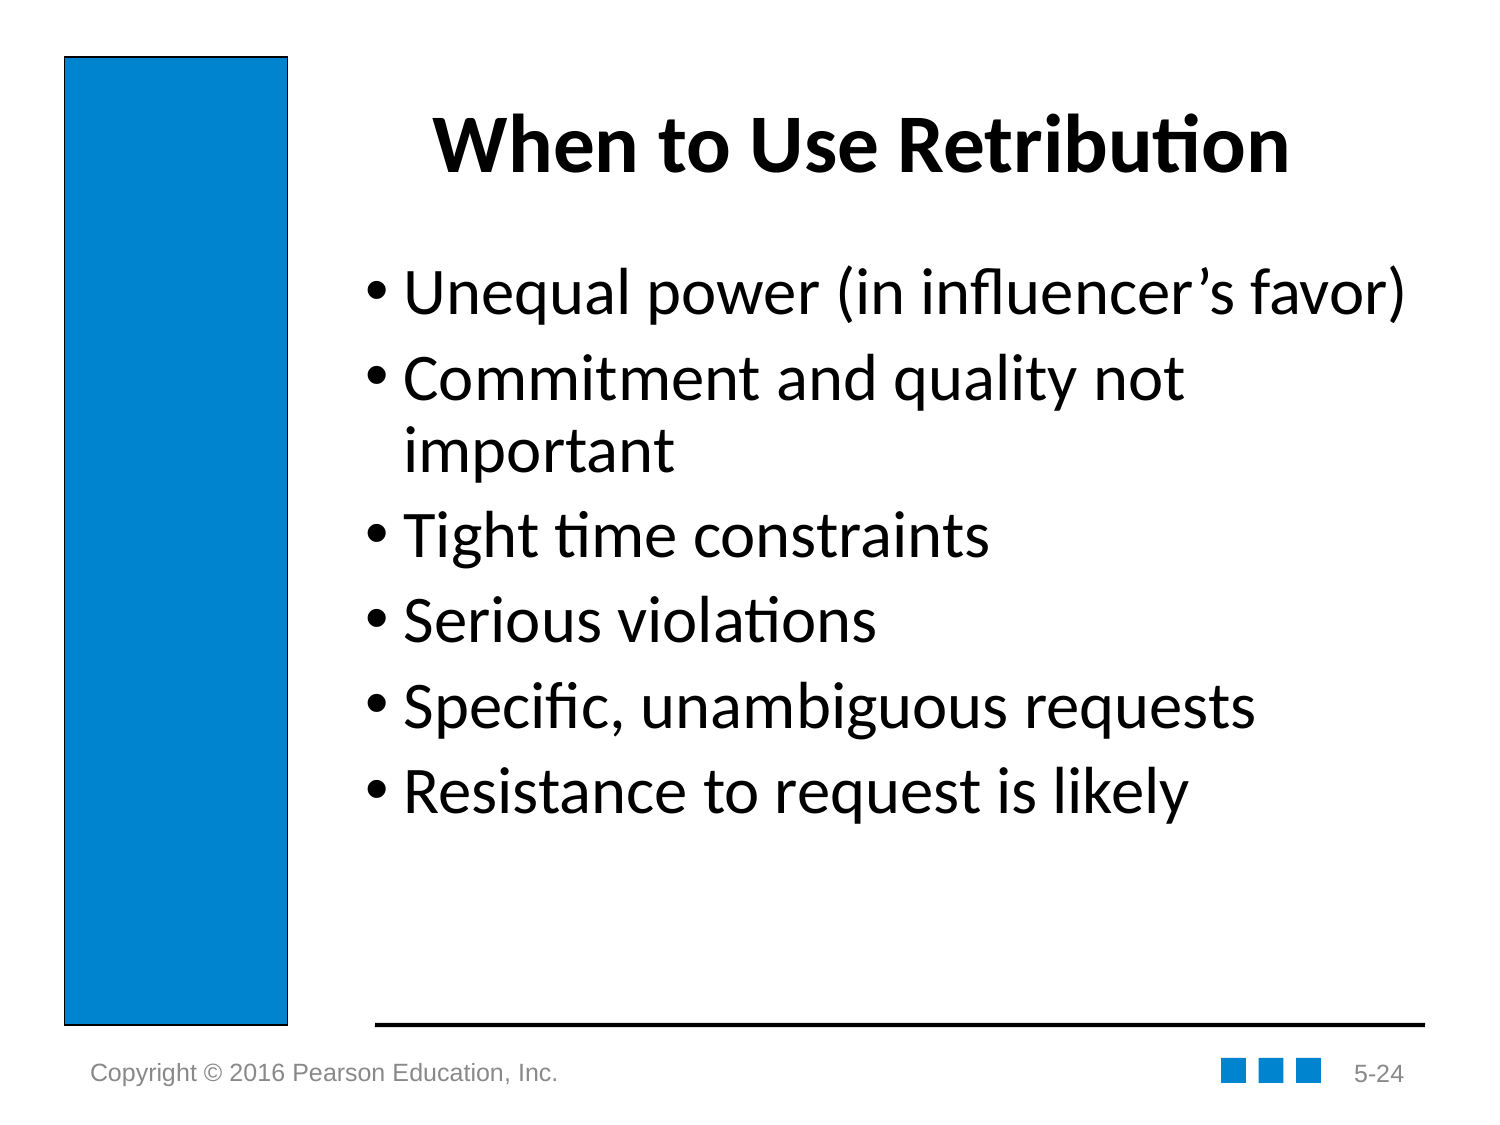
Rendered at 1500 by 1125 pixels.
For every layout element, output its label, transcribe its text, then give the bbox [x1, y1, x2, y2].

text_box 5-24 [1333, 1050, 1425, 1095]
list Unequal power (in influencer’s favor) Commitment and quality not important Tight time constraints Serious violations Specific, unambiguous requests Resistance to request is likely [350, 249, 1425, 888]
text_box Copyright © 2016 Pearson Education, Inc. [75, 1055, 625, 1088]
text_box [1296, 1057, 1321, 1083]
title When to Use Retribution [300, 45, 1425, 233]
text_box [1258, 1057, 1284, 1083]
text_box [64, 56, 288, 1025]
text_box [1221, 1057, 1246, 1083]
